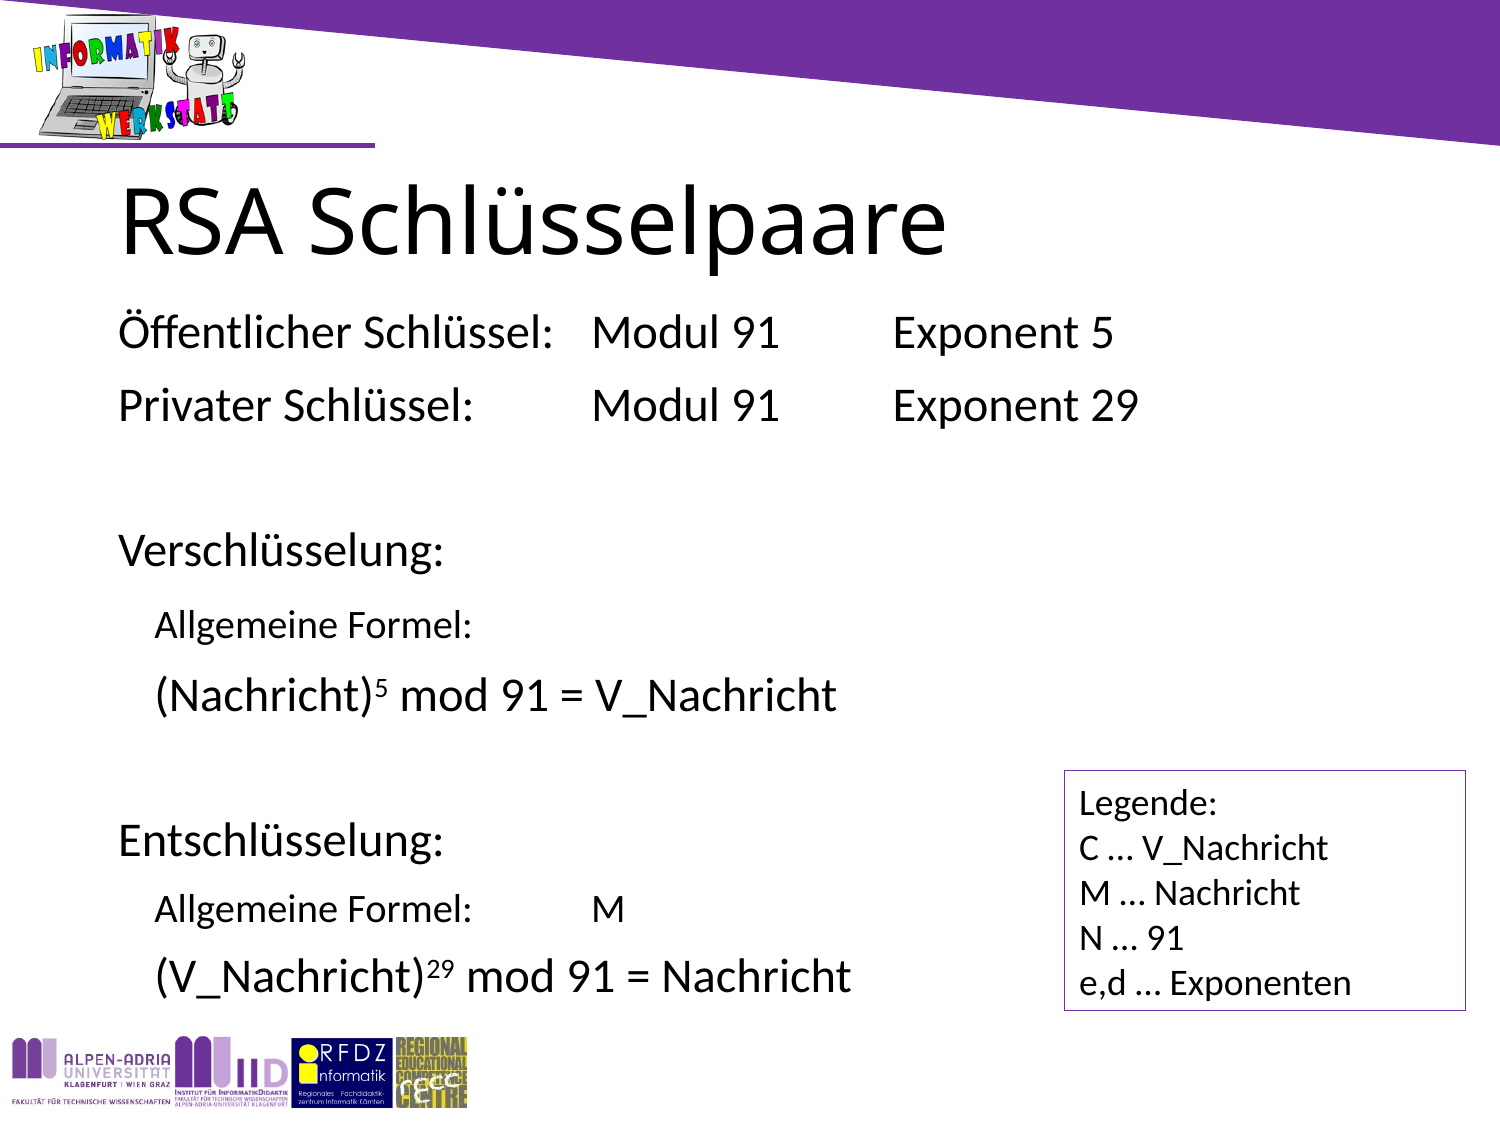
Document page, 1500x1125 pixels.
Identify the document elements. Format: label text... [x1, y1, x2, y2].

picture [174, 1034, 467, 1115]
text_box Legende: C … V_Nachricht M … Nachricht N … 91 e,d … Exponenten [1064, 770, 1466, 1011]
picture [33, 14, 245, 140]
picture [11, 1037, 171, 1115]
title RSA Schlüsselpaare [103, 150, 1397, 300]
